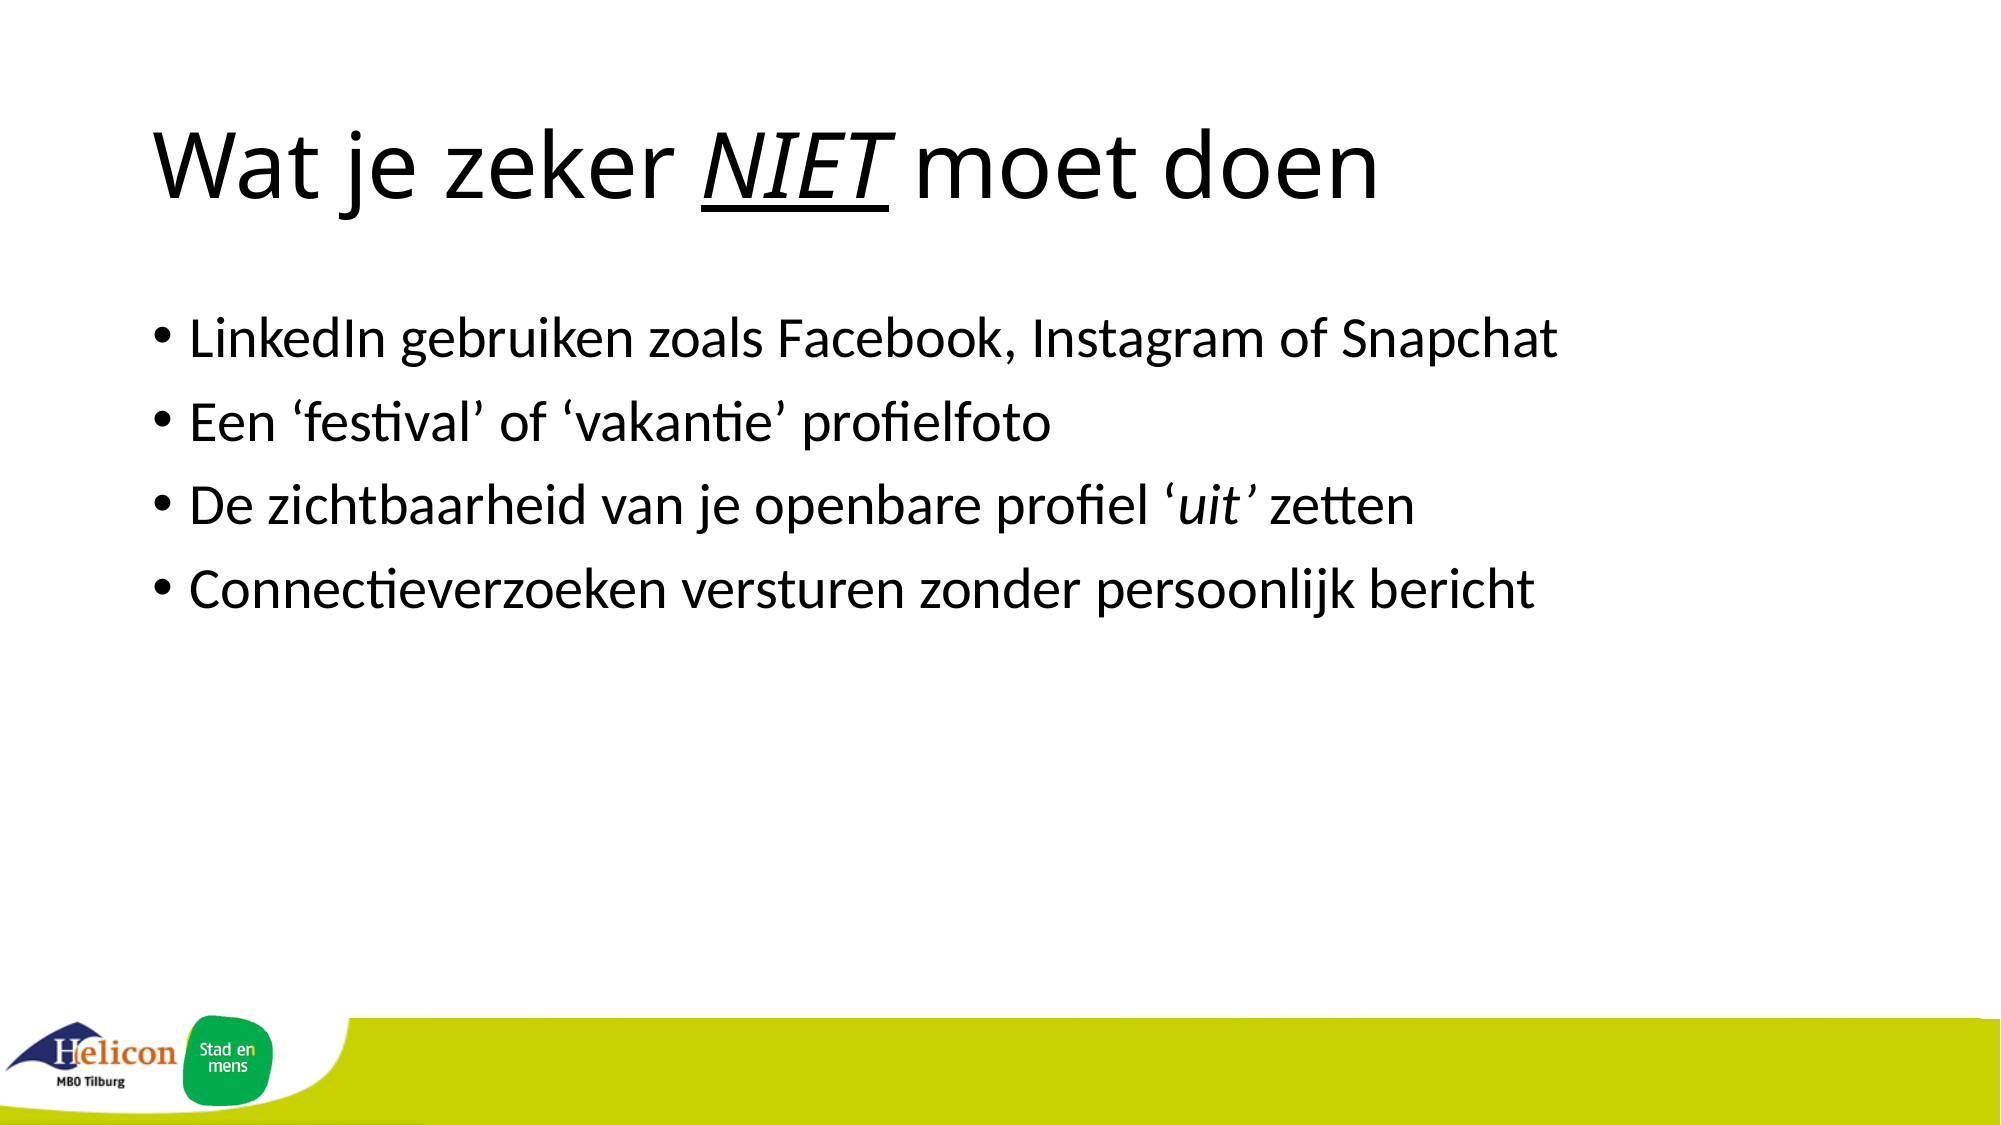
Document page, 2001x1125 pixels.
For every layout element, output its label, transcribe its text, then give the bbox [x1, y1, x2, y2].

list LinkedIn gebruiken zoals Facebook, Instagram of Snapchat Een ‘festival’ of ‘vakantie’ profielfoto De zichtbaarheid van je openbare profiel ‘uit’ zetten Connectieverzoeken versturen zonder persoonlijk bericht [137, 299, 1863, 1014]
picture [0, 1014, 424, 1125]
title Wat je zeker NIET moet doen [137, 59, 1863, 278]
